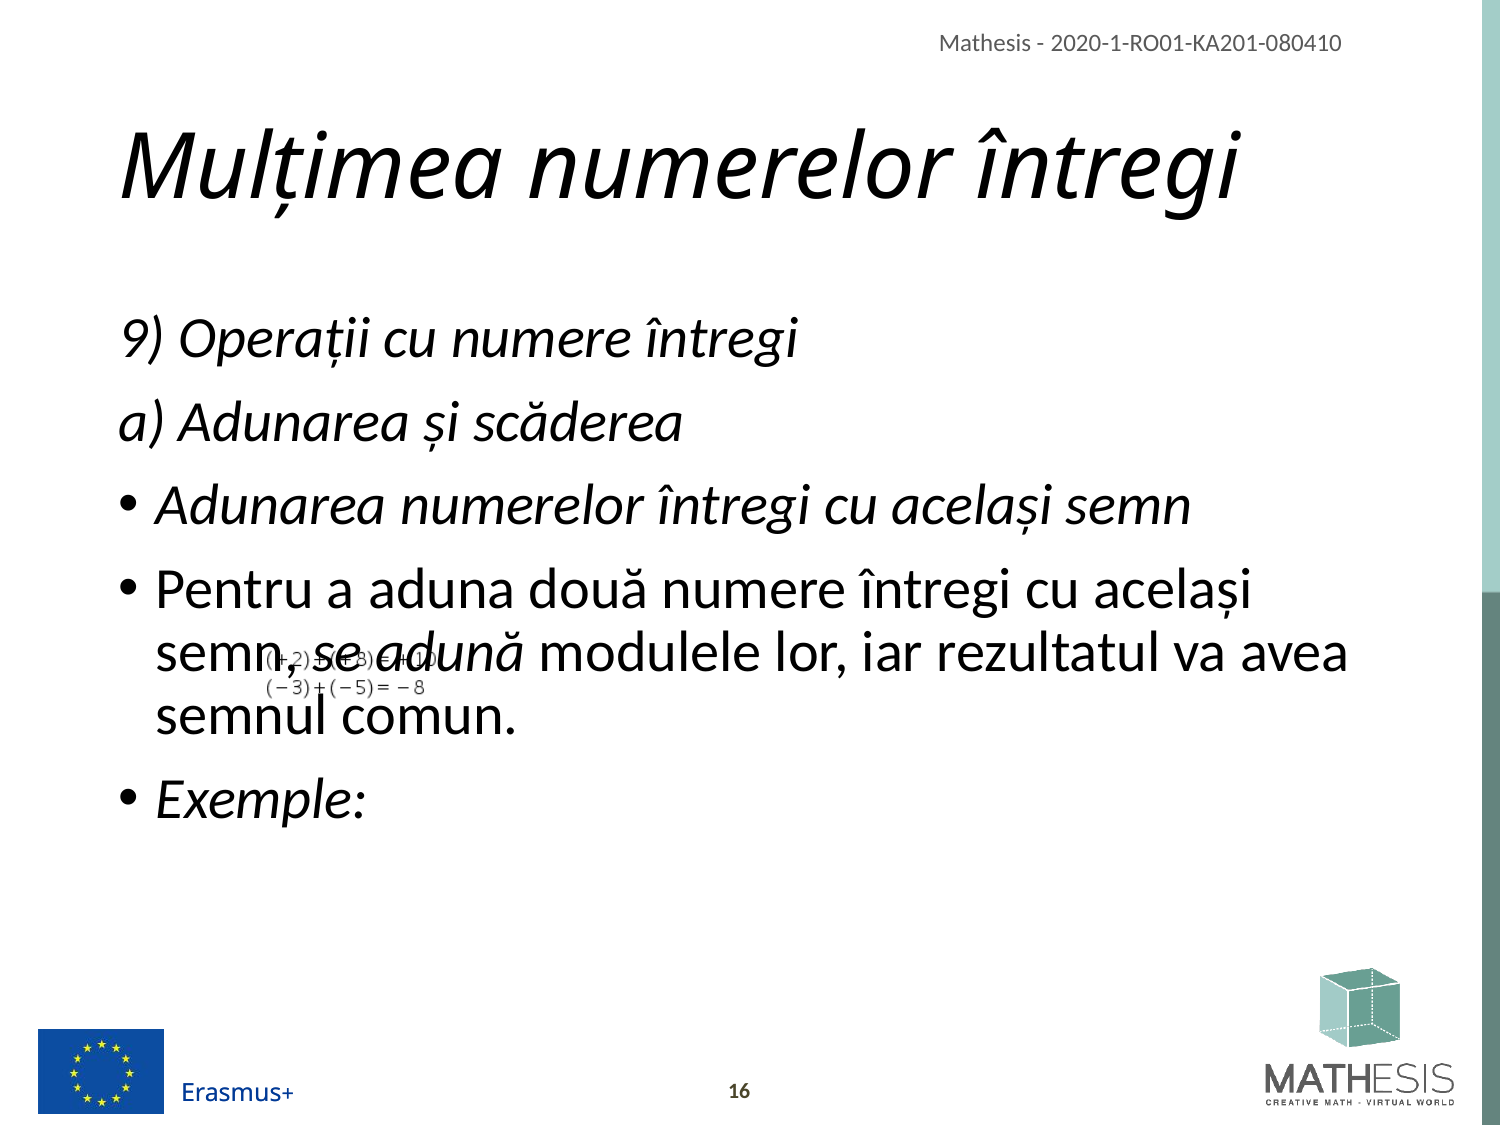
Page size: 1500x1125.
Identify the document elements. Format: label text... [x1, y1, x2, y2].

picture [266, 645, 437, 700]
picture [38, 1029, 164, 1114]
list 9) Operaţii cu numere întregi a) Adunarea şi scăderea Adunarea numerelor întregi cu același semn Pentru a aduna două numere întregi cu același semn, se adună modulele lor, iar rezultatul va avea semnul comun. Exemple: [103, 299, 1397, 1014]
title Mulțimea numerelor întregi [103, 59, 1397, 278]
